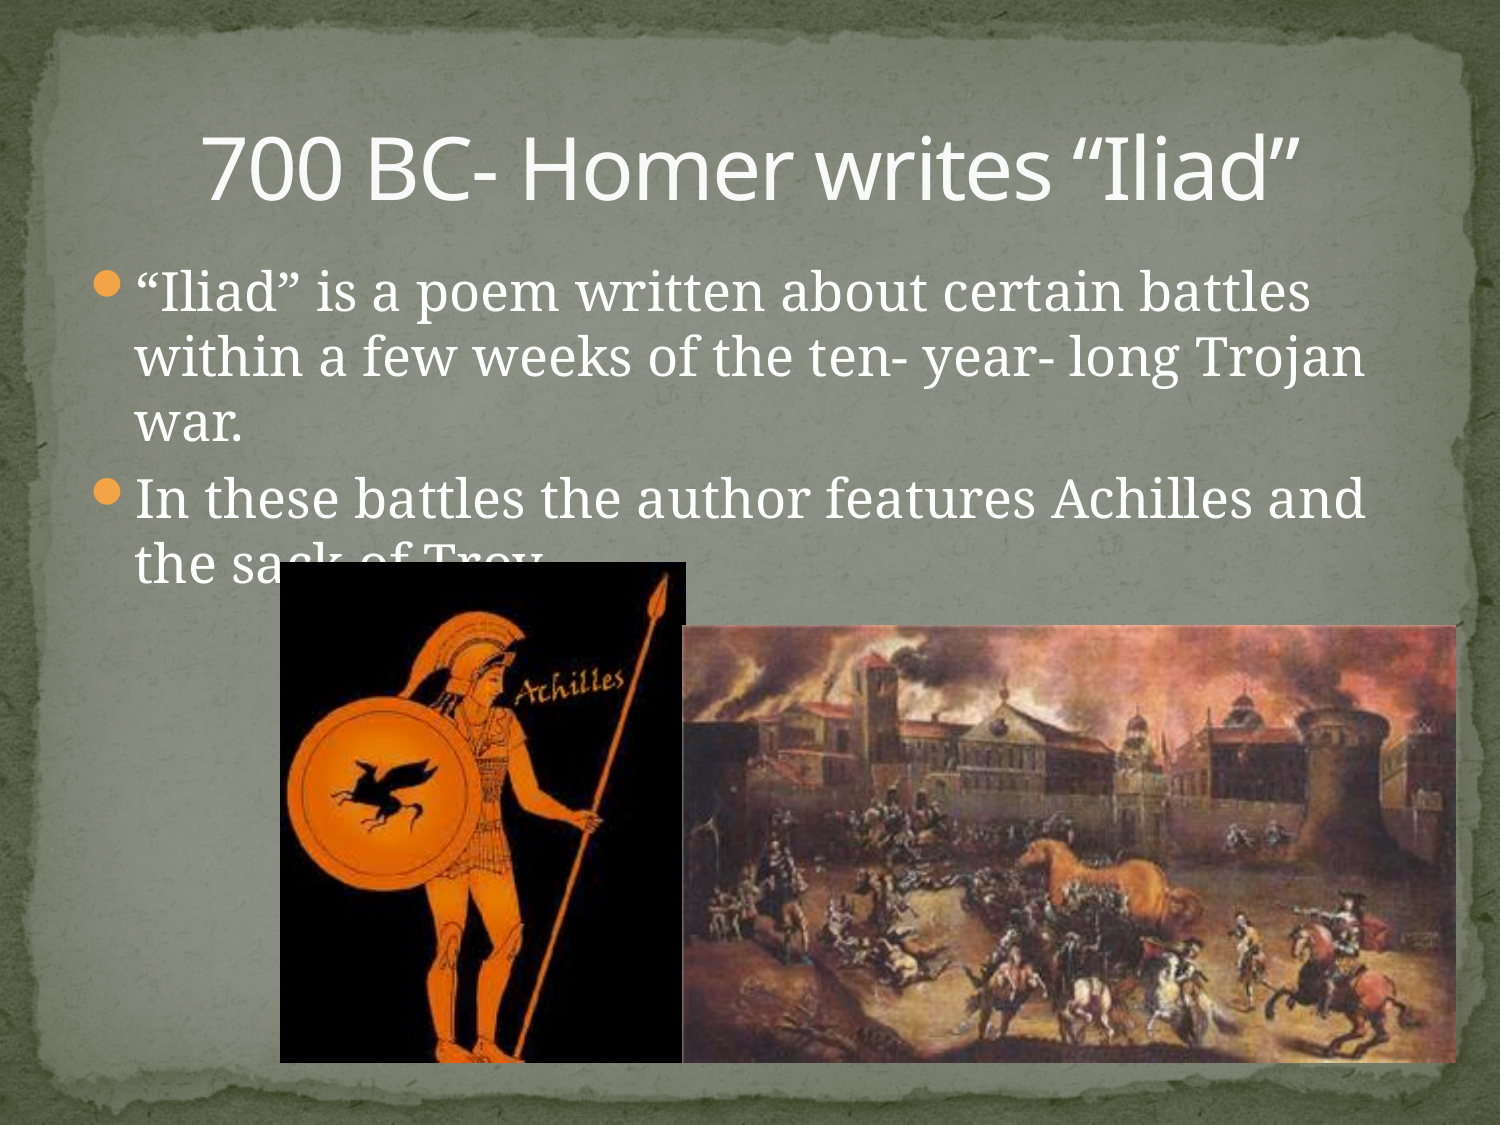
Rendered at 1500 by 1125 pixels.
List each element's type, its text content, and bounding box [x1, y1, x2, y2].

picture [280, 562, 1456, 1063]
list “Iliad” is a poem written about certain battles within a few weeks of the ten- year- long Trojan war. In these battles the author features Achilles and the sack of Troy [75, 249, 1425, 625]
title 700 BC- Homer writes “Iliad” [74, 24, 1425, 225]
